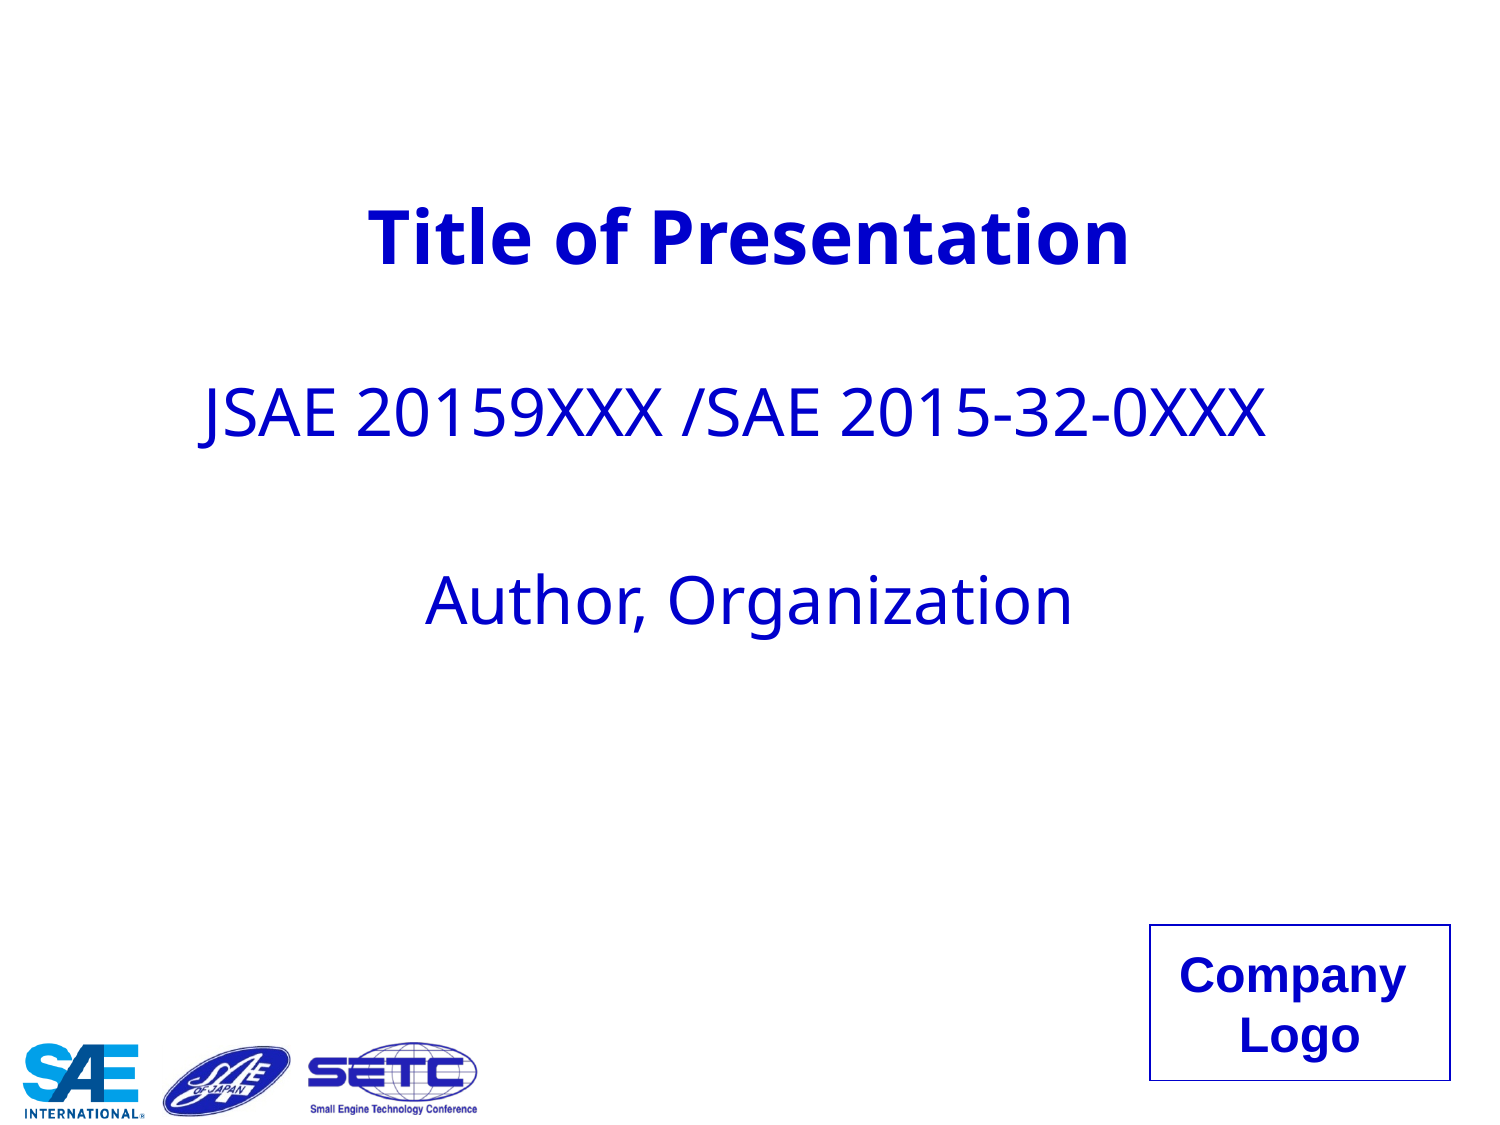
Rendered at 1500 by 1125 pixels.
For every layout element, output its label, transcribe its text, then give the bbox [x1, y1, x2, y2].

title Title of Presentation [112, 99, 1388, 288]
subtitle Author, Organization [225, 549, 1276, 688]
picture [308, 1042, 479, 1115]
picture [162, 1045, 291, 1117]
text_box JSAE 20159XXX /SAE 2015-32-0XXX [189, 362, 1283, 458]
text_box Company Logo [1149, 924, 1450, 1081]
picture [10, 1036, 150, 1125]
